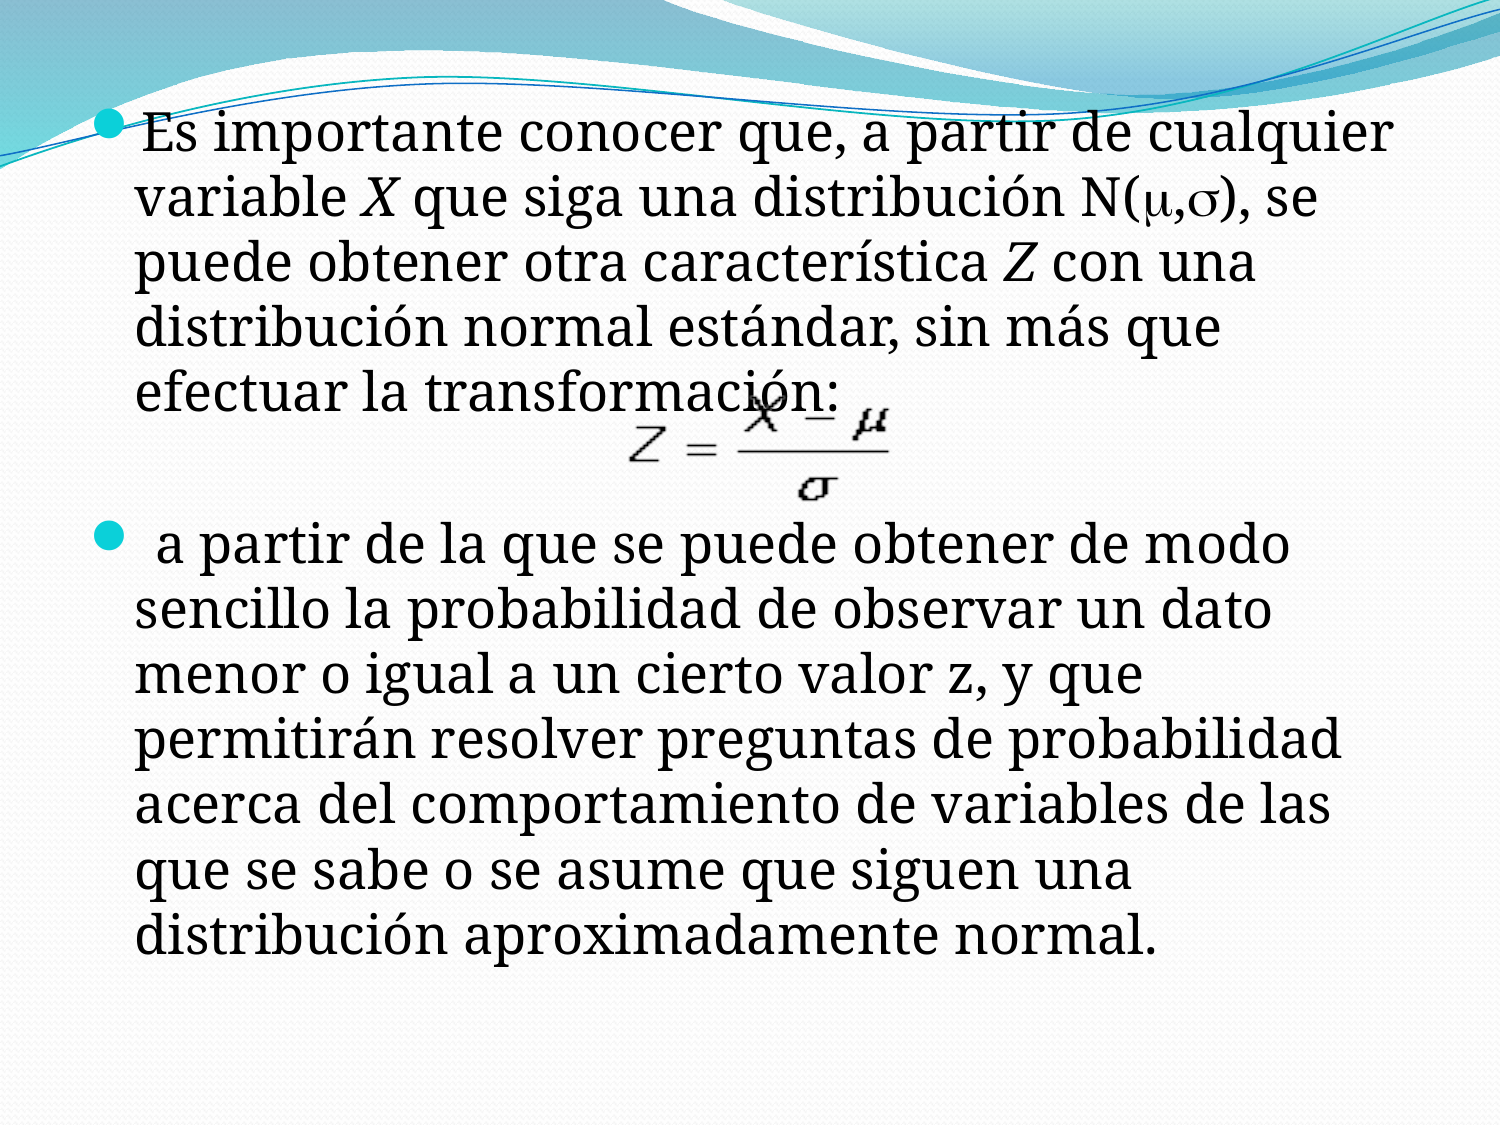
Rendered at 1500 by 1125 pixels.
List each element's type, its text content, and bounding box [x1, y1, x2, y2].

picture [619, 385, 904, 511]
list Es importante conocer que, a partir de cualquier variable X que siga una distribución N(,), se puede obtener otra característica Z con una distribución normal estándar, sin más que efectuar la transformación: a partir de la que se puede obtener de modo sencillo la probabilidad de observar un dato menor o igual a un cierto valor z, y que permitirán resolver preguntas de probabilidad acerca del comportamiento de variables de las que se sabe o se asume que siguen una distribución aproximadamente normal. [75, 90, 1425, 1083]
